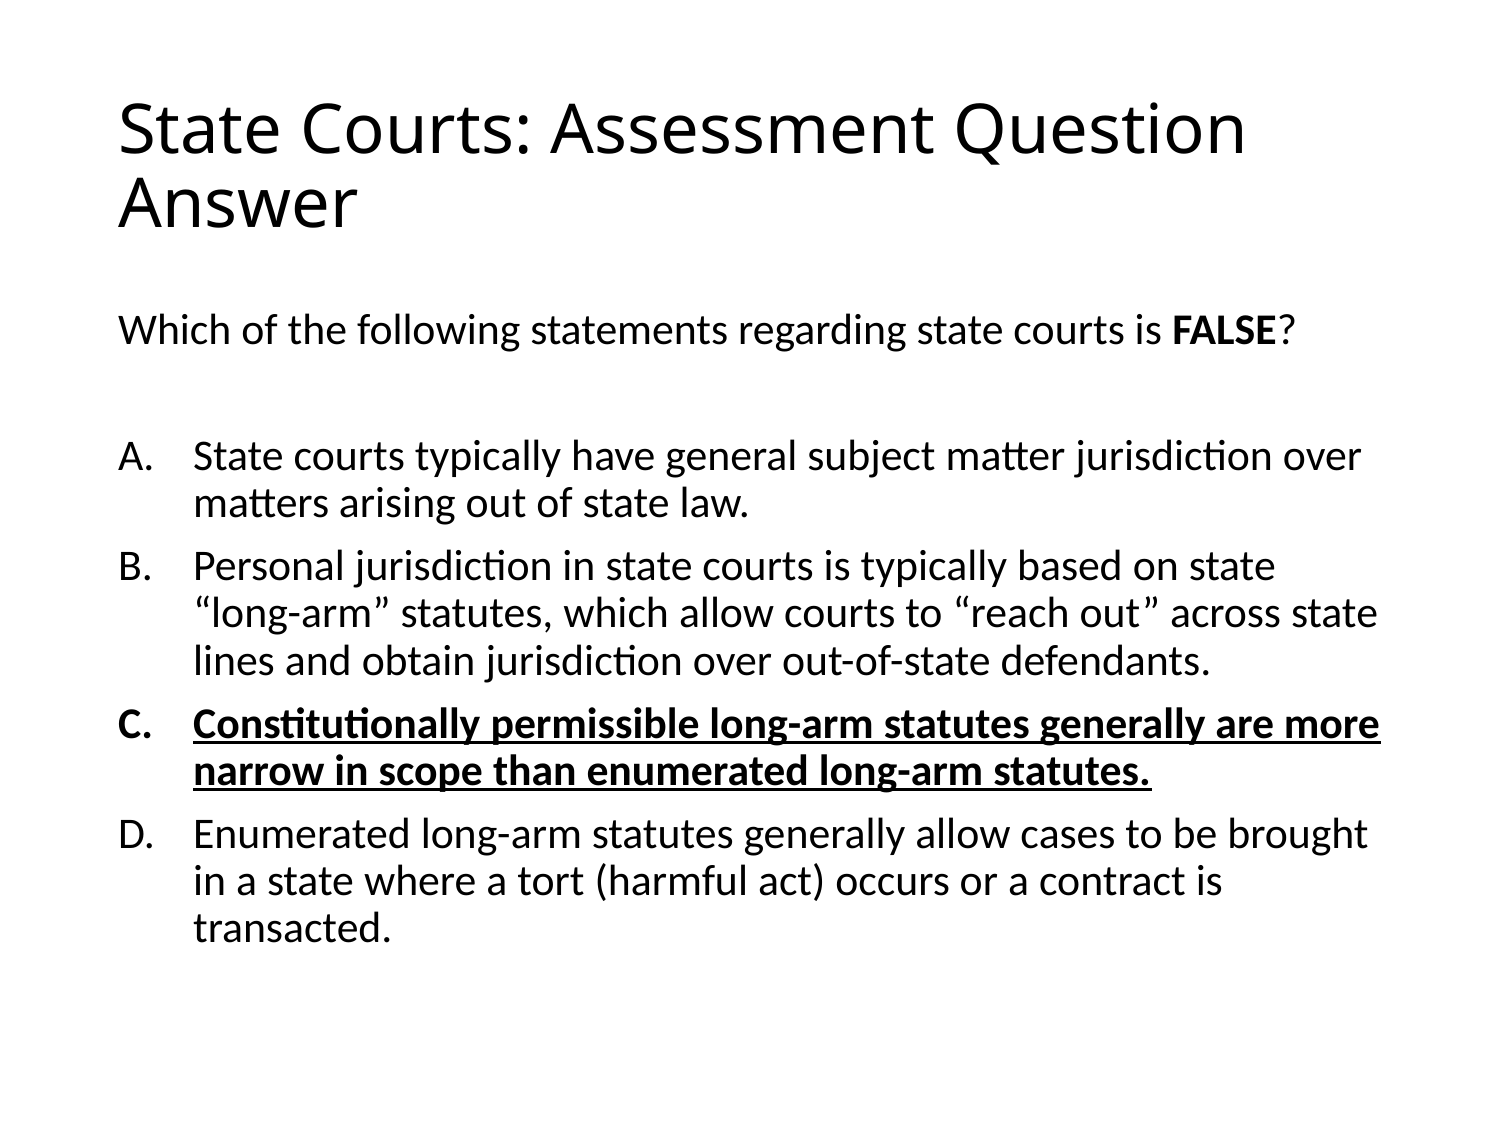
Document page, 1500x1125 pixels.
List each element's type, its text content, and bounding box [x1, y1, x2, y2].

list Which of the following statements regarding state courts is FALSE? State courts typically have general subject matter jurisdiction over matters arising out of state law. Personal jurisdiction in state courts is typically based on state “long-arm” statutes, which allow courts to “reach out” across state lines and obtain jurisdiction over out-of-state defendants. Constitutionally permissible long-arm statutes generally are more narrow in scope than enumerated long-arm statutes. Enumerated long-arm statutes generally allow cases to be brought in a state where a tort (harmful act) occurs or a contract is transacted. [102, 299, 1398, 1014]
title State Courts: Assessment Question Answer [102, 59, 1398, 278]
